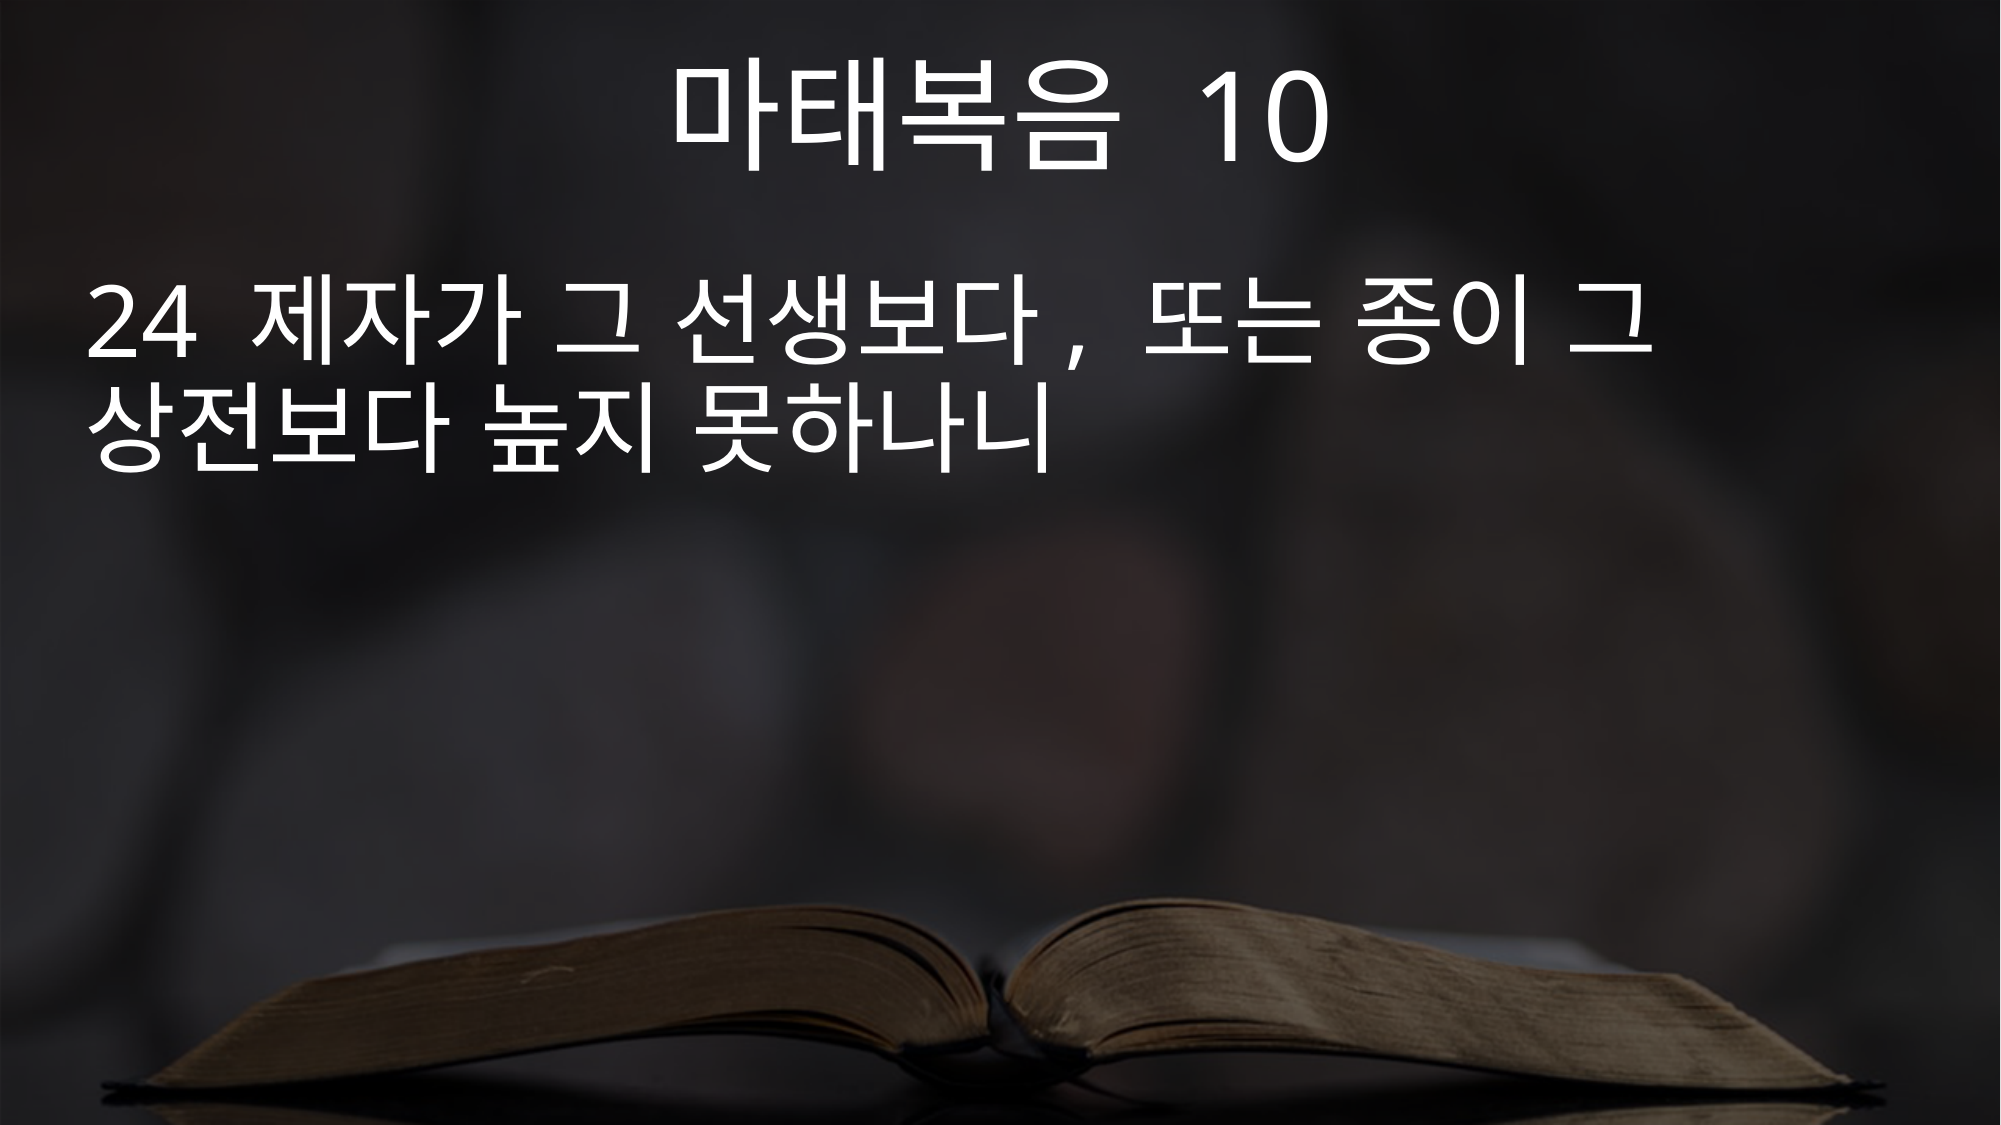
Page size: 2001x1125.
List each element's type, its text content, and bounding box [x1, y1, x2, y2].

list 24 제자가 그 선생보다, 또는 종이 그 상전보다 높지 못하나니 [69, 263, 1953, 423]
picture [0, 0, 2001, 1125]
footer 마태복음 10 [0, 32, 2000, 192]
